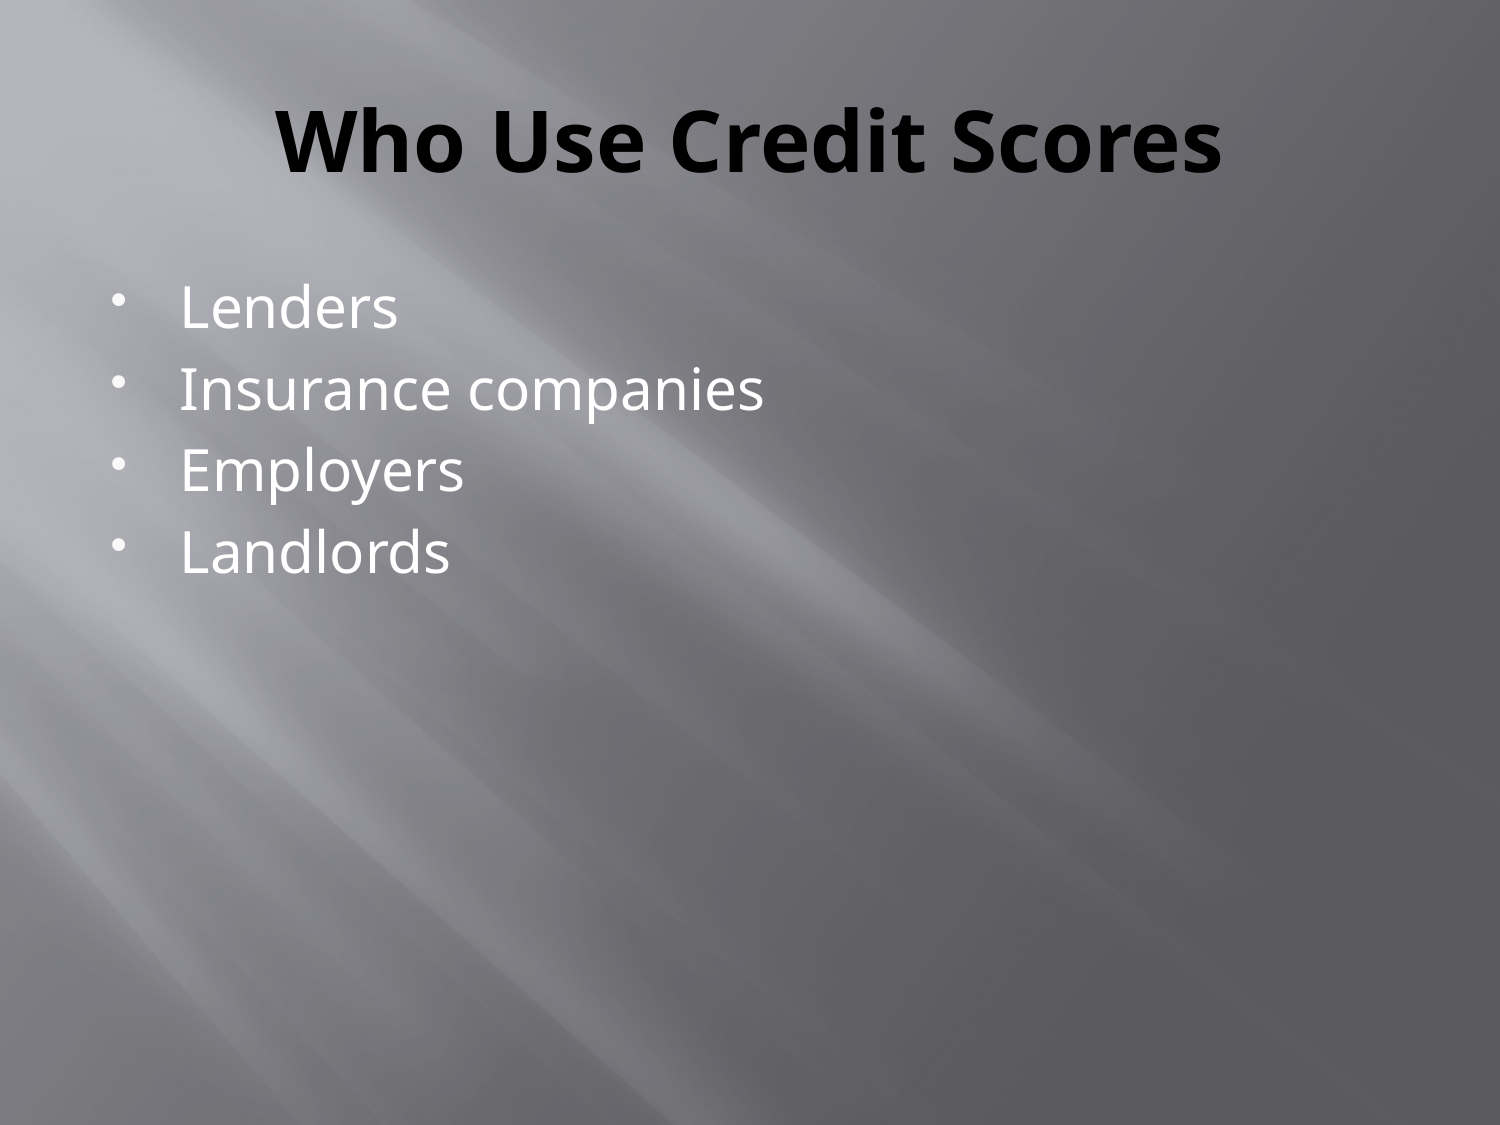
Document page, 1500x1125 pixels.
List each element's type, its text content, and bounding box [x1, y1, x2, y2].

title Who Use Credit Scores [75, 45, 1425, 233]
list Lenders Insurance companies Employers Landlords [75, 262, 1425, 1035]
